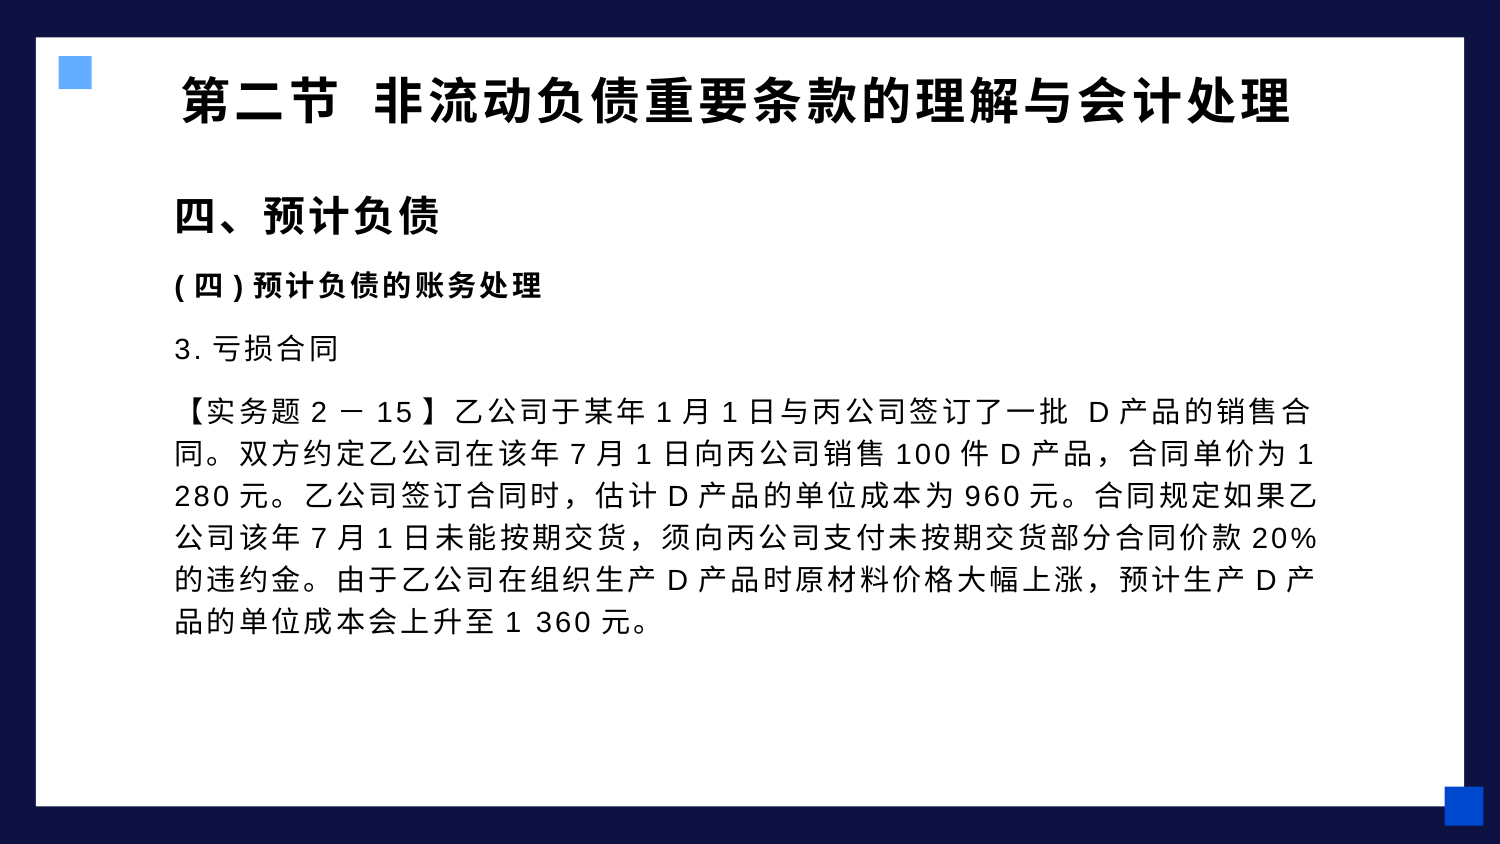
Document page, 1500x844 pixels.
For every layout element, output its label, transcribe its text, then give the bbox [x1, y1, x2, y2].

list 四、预计负债 (四)预计负债的账务处理 3.亏损合同 【实务题2－15】乙公司于某年1月1日与丙公司签订了一批 D产品的销售合同。双方约定乙公司在该年7月1日向丙公司销售100件D产品，合同单价为1 280元。乙公司签订合同时，估计D产品的单位成本为960元。合同规定如果乙公司该年7月1日未能按期交货，须向丙公司支付未按期交货部分合同价款20%的违约金。由于乙公司在组织生产D产品时原材料价格大幅上涨，预计生产D产品的单位成本会上升至1 360元。 [157, 179, 1343, 604]
title 第二节 非流动负债重要条款的理解与会计处理 [141, 48, 1327, 138]
